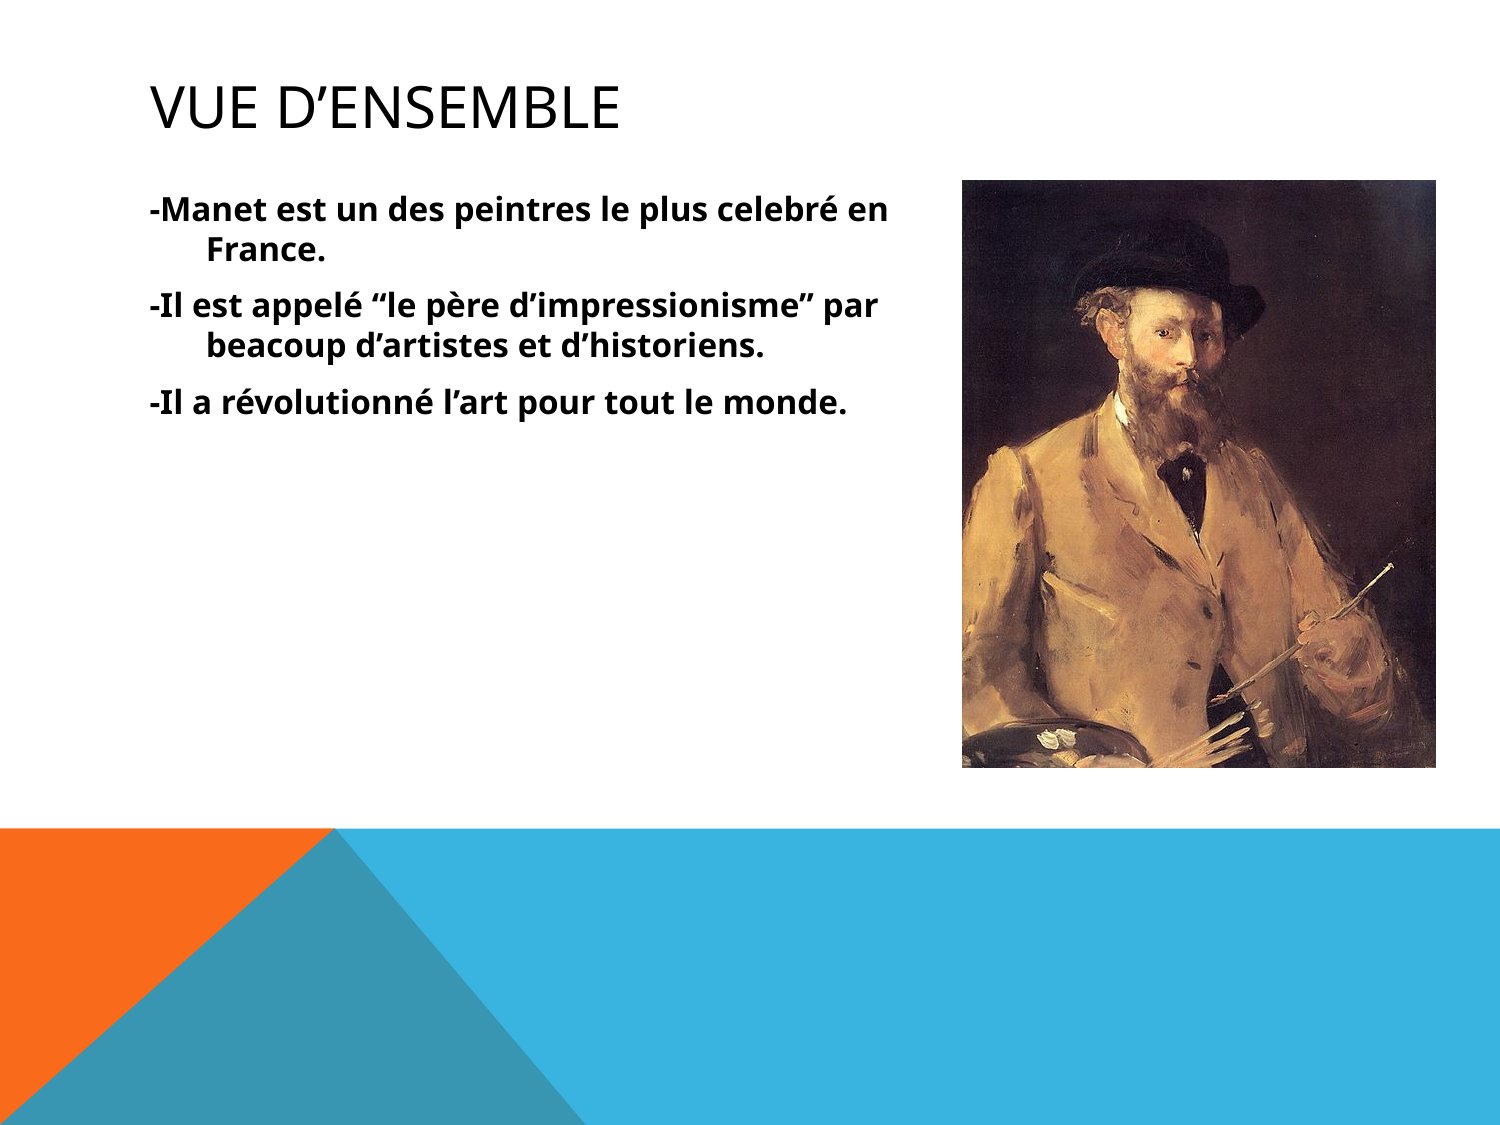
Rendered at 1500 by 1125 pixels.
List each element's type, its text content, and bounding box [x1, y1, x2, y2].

picture [962, 180, 1436, 768]
title Vue D’ensemble [135, 60, 1369, 150]
list -Manet est un des peintres le plus celebré en France. -Il est appelé “le père d’impressionisme” par beacoup d’artistes et d’historiens. -Il a révolutionné l’art pour tout le monde. [134, 180, 960, 768]
